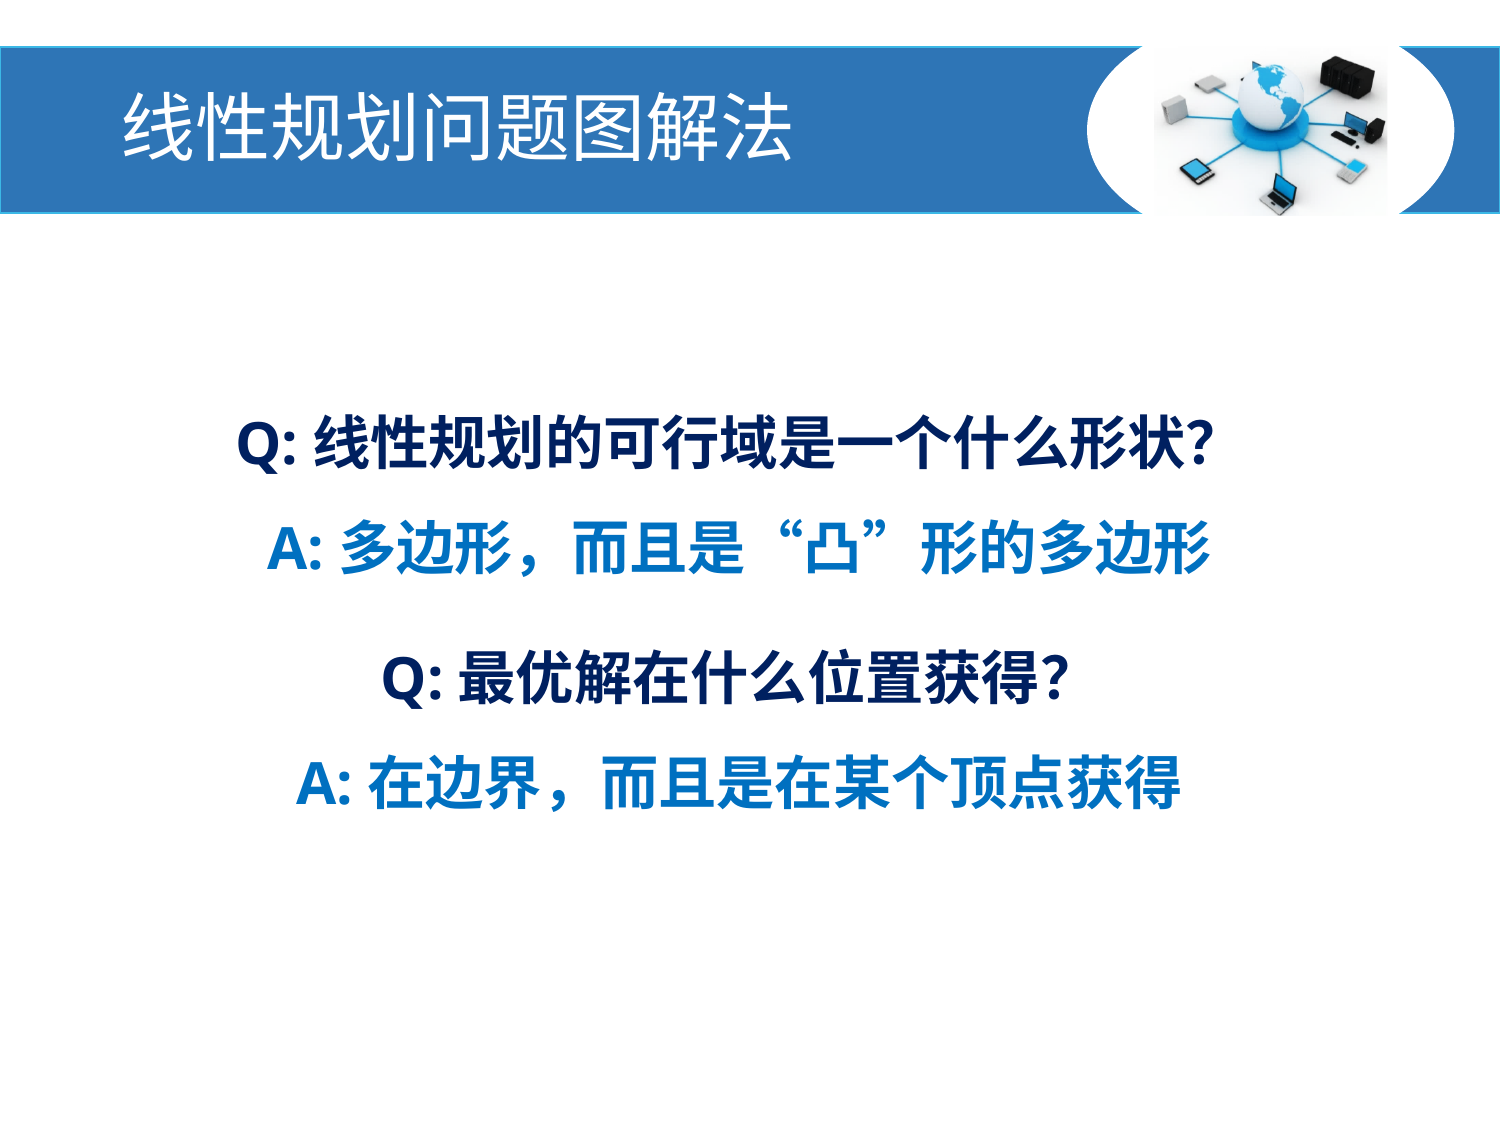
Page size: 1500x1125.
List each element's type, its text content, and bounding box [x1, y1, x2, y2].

picture [1154, 46, 1388, 216]
list Q:线性规划的可行域是一个什么形状？ A:多边形，而且是“凸”形的多边形 Q:最优解在什么位置获得？ A:在边界，而且是在某个顶点获得 [92, 364, 1387, 903]
title 线性规划问题图解法 [105, 50, 1060, 214]
